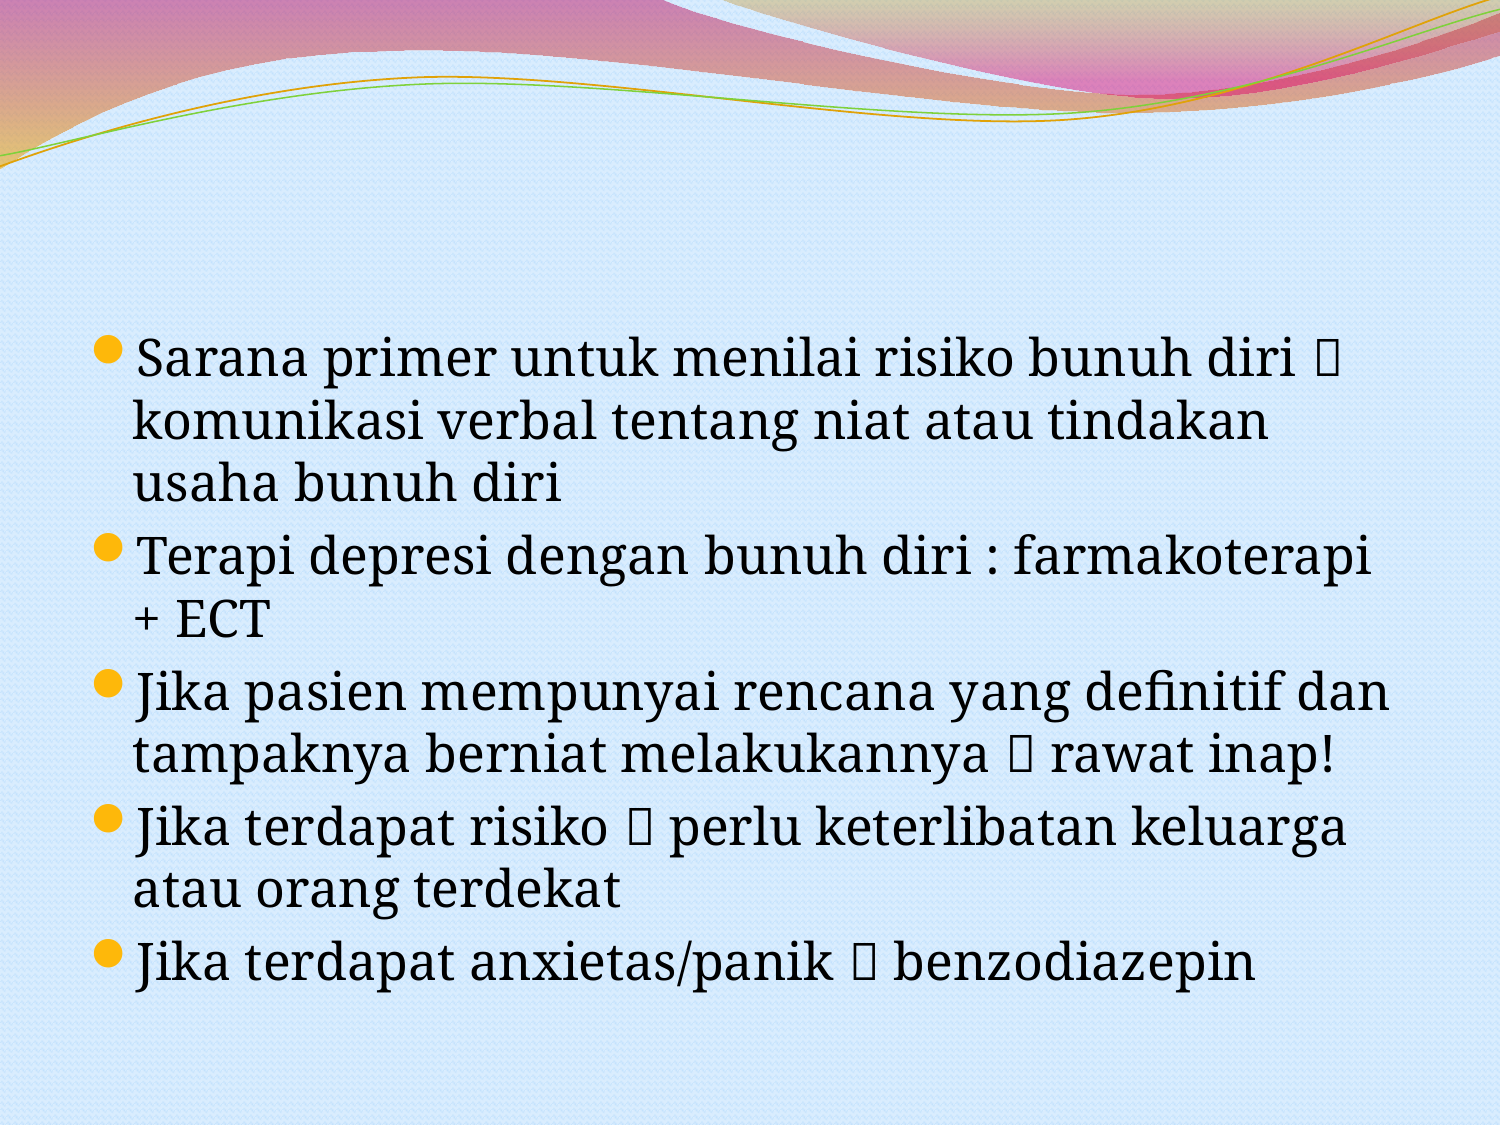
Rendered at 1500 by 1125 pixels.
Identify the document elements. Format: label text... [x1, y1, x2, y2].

list Sarana primer untuk menilai risiko bunuh diri  komunikasi verbal tentang niat atau tindakan usaha bunuh diri Terapi depresi dengan bunuh diri : farmakoterapi + ECT Jika pasien mempunyai rencana yang definitif dan tampaknya berniat melakukannya  rawat inap! Jika terdapat risiko  perlu keterlibatan keluarga atau orang terdekat Jika terdapat anxietas/panik  benzodiazepin [75, 317, 1425, 1038]
